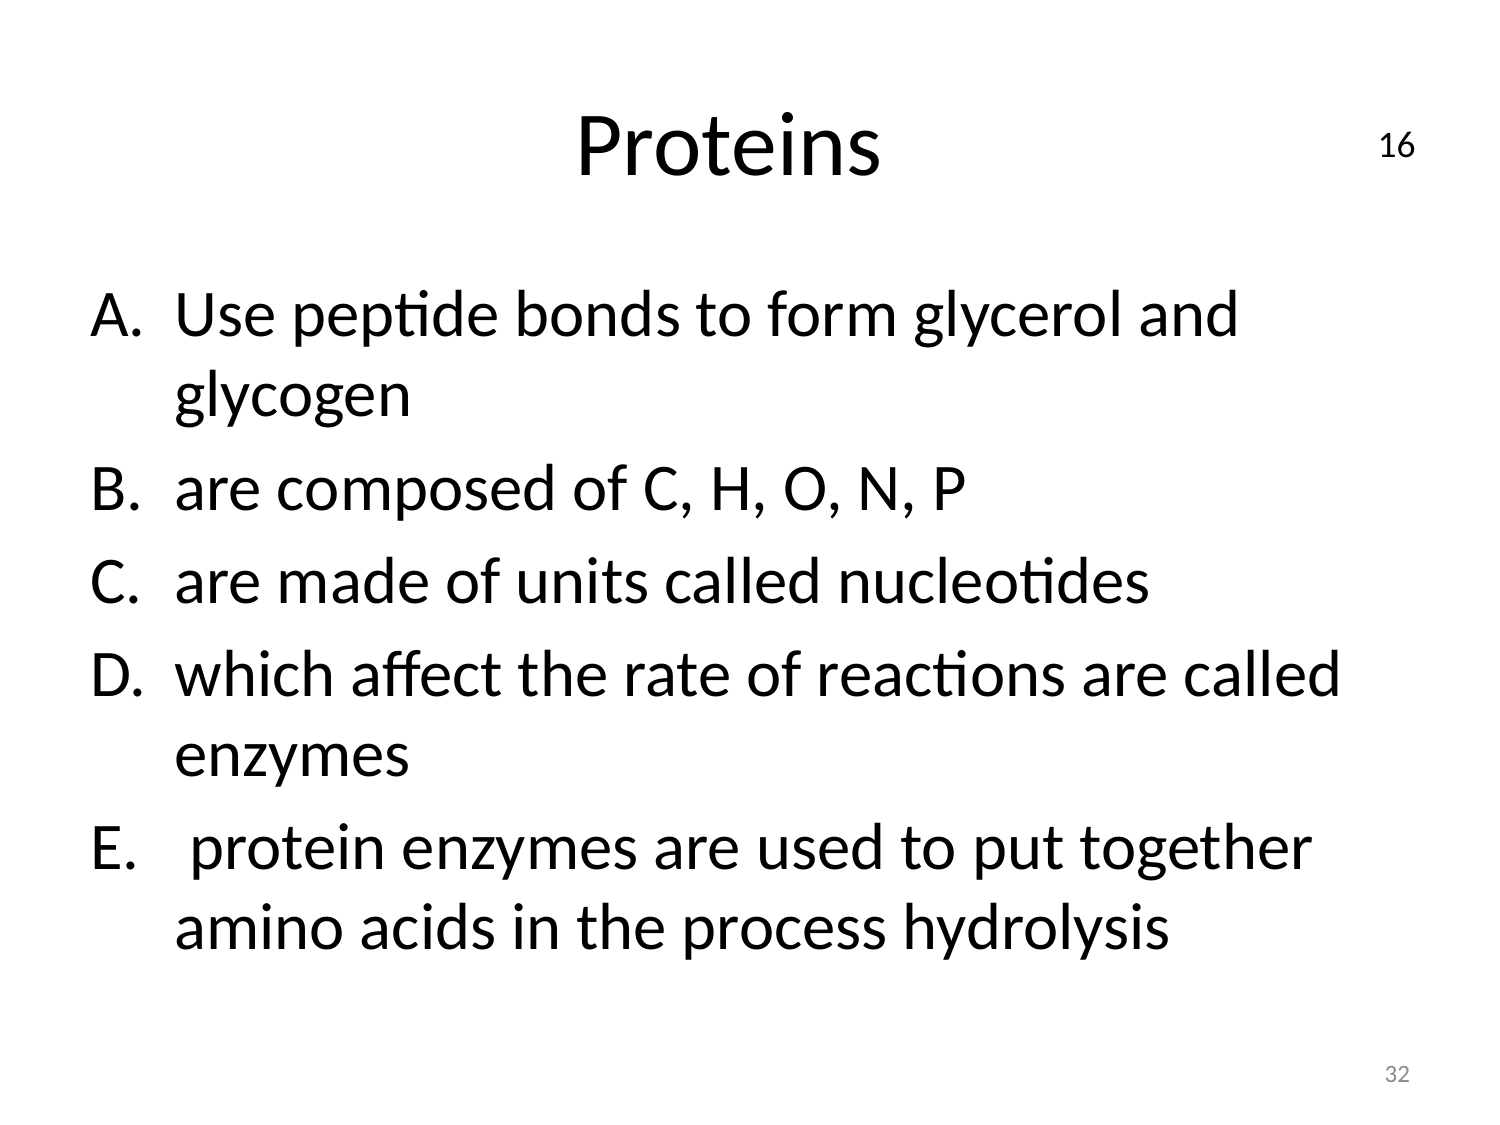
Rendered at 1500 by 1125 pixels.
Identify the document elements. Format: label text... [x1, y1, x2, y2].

text_box 16 [1362, 112, 1431, 173]
title Proteins [75, 45, 1425, 233]
slide_number 32 [1074, 1042, 1425, 1103]
list Use peptide bonds to form glycerol and glycogen are composed of C, H, O, N, P are made of units called nucleotides which affect the rate of reactions are called enzymes protein enzymes are used to put together amino acids in the process hydrolysis [75, 262, 1425, 1005]
